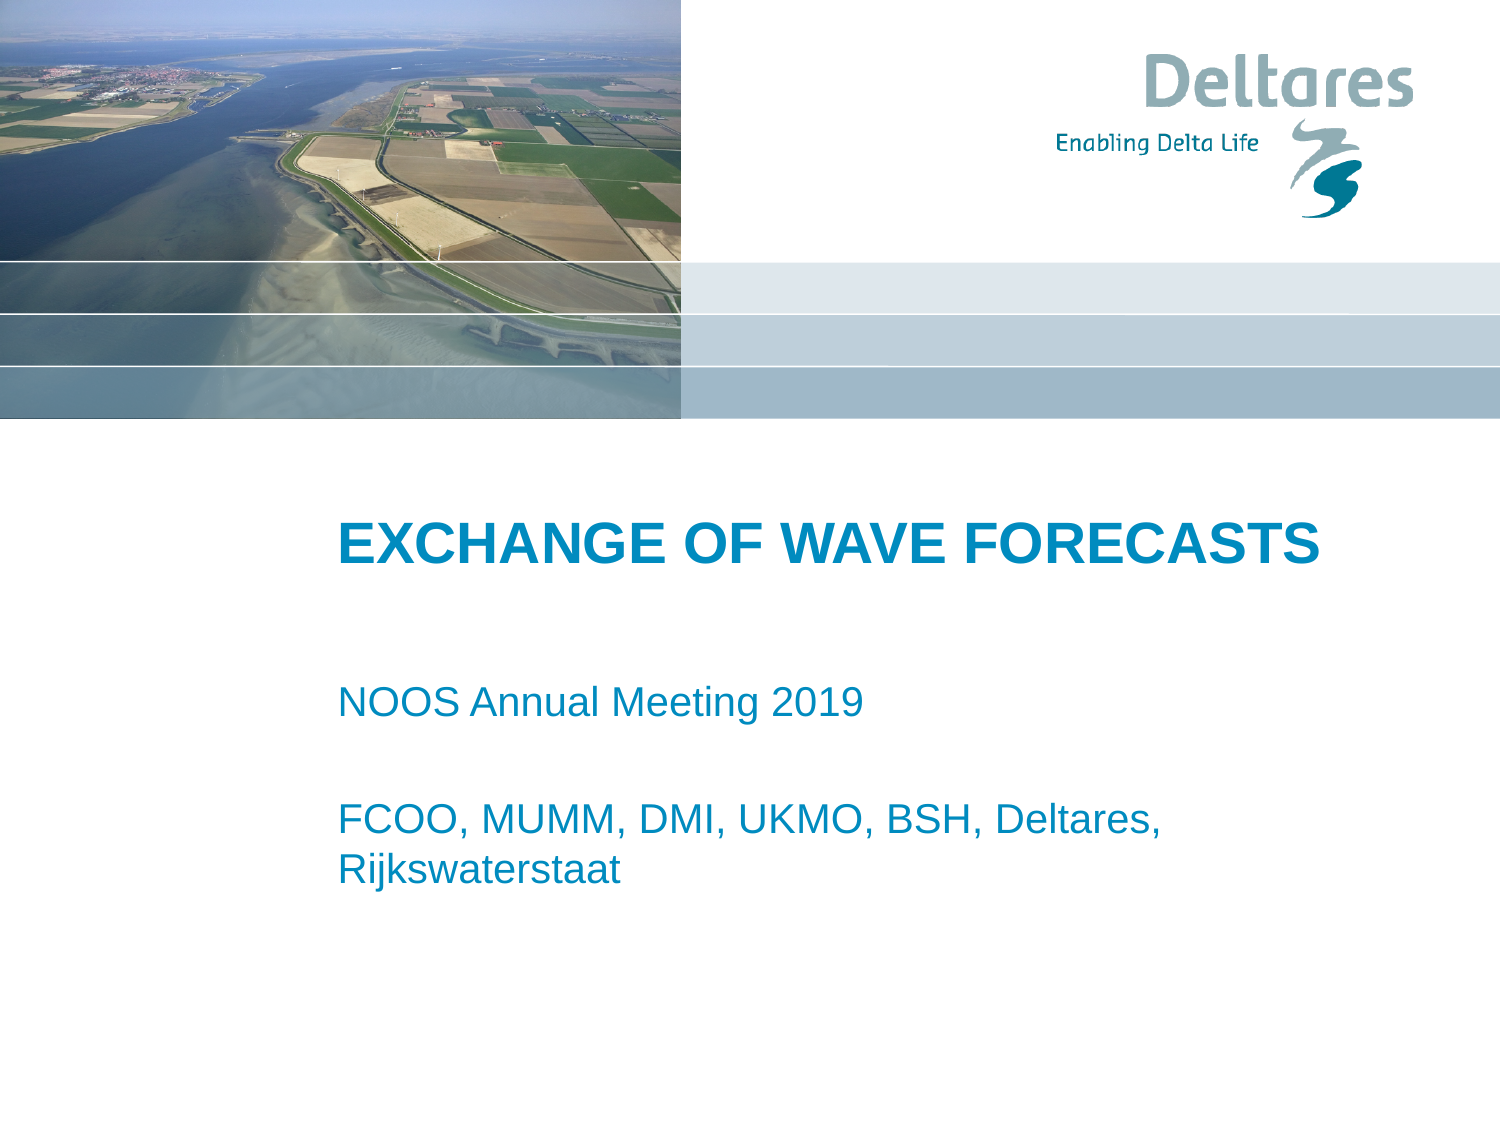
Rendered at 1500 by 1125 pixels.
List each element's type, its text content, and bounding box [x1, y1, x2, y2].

title EXCHANGE OF WAVE FORECASTS [337, 504, 1424, 650]
picture [0, 0, 681, 261]
picture [1057, 54, 1413, 218]
subtitle NOOS Annual Meeting 2019 FCOO, MUMM, DMI, UKMO, BSH, Deltares, Rijkswaterstaat [337, 674, 1424, 863]
